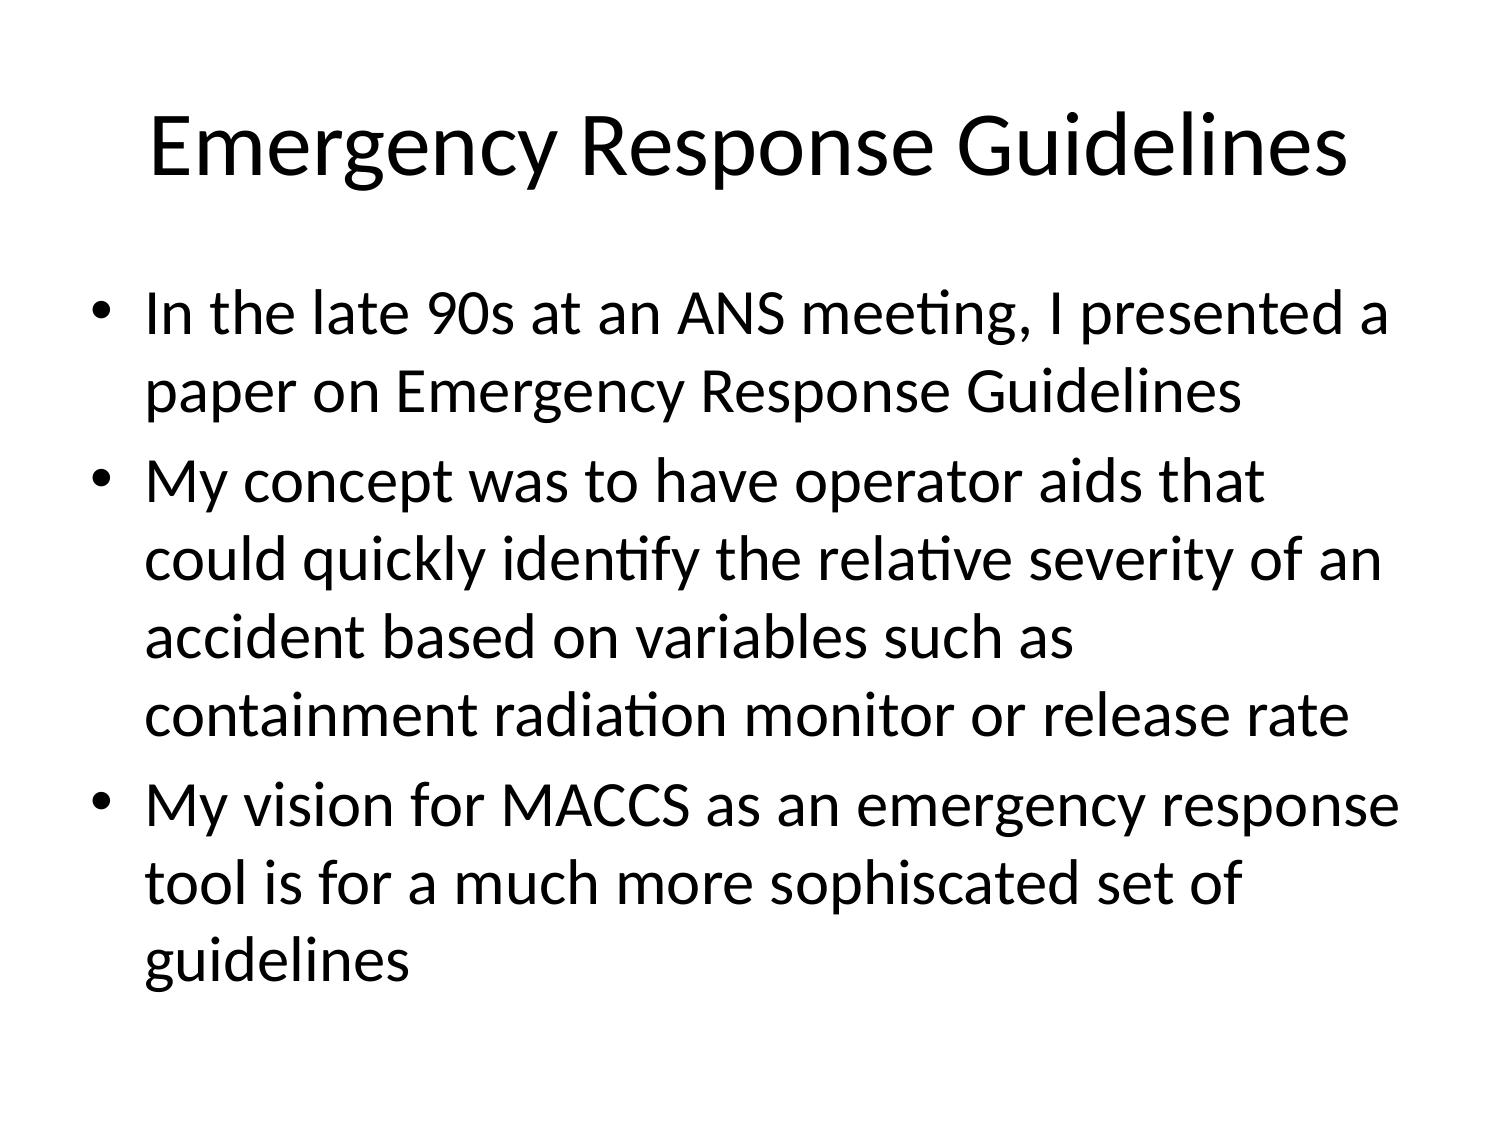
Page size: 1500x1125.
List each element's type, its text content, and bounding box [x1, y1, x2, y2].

list In the late 90s at an ANS meeting, I presented a paper on Emergency Response Guidelines My concept was to have operator aids that could quickly identify the relative severity of an accident based on variables such as containment radiation monitor or release rate My vision for MACCS as an emergency response tool is for a much more sophiscated set of guidelines [75, 262, 1425, 1005]
title Emergency Response Guidelines [75, 45, 1425, 233]
